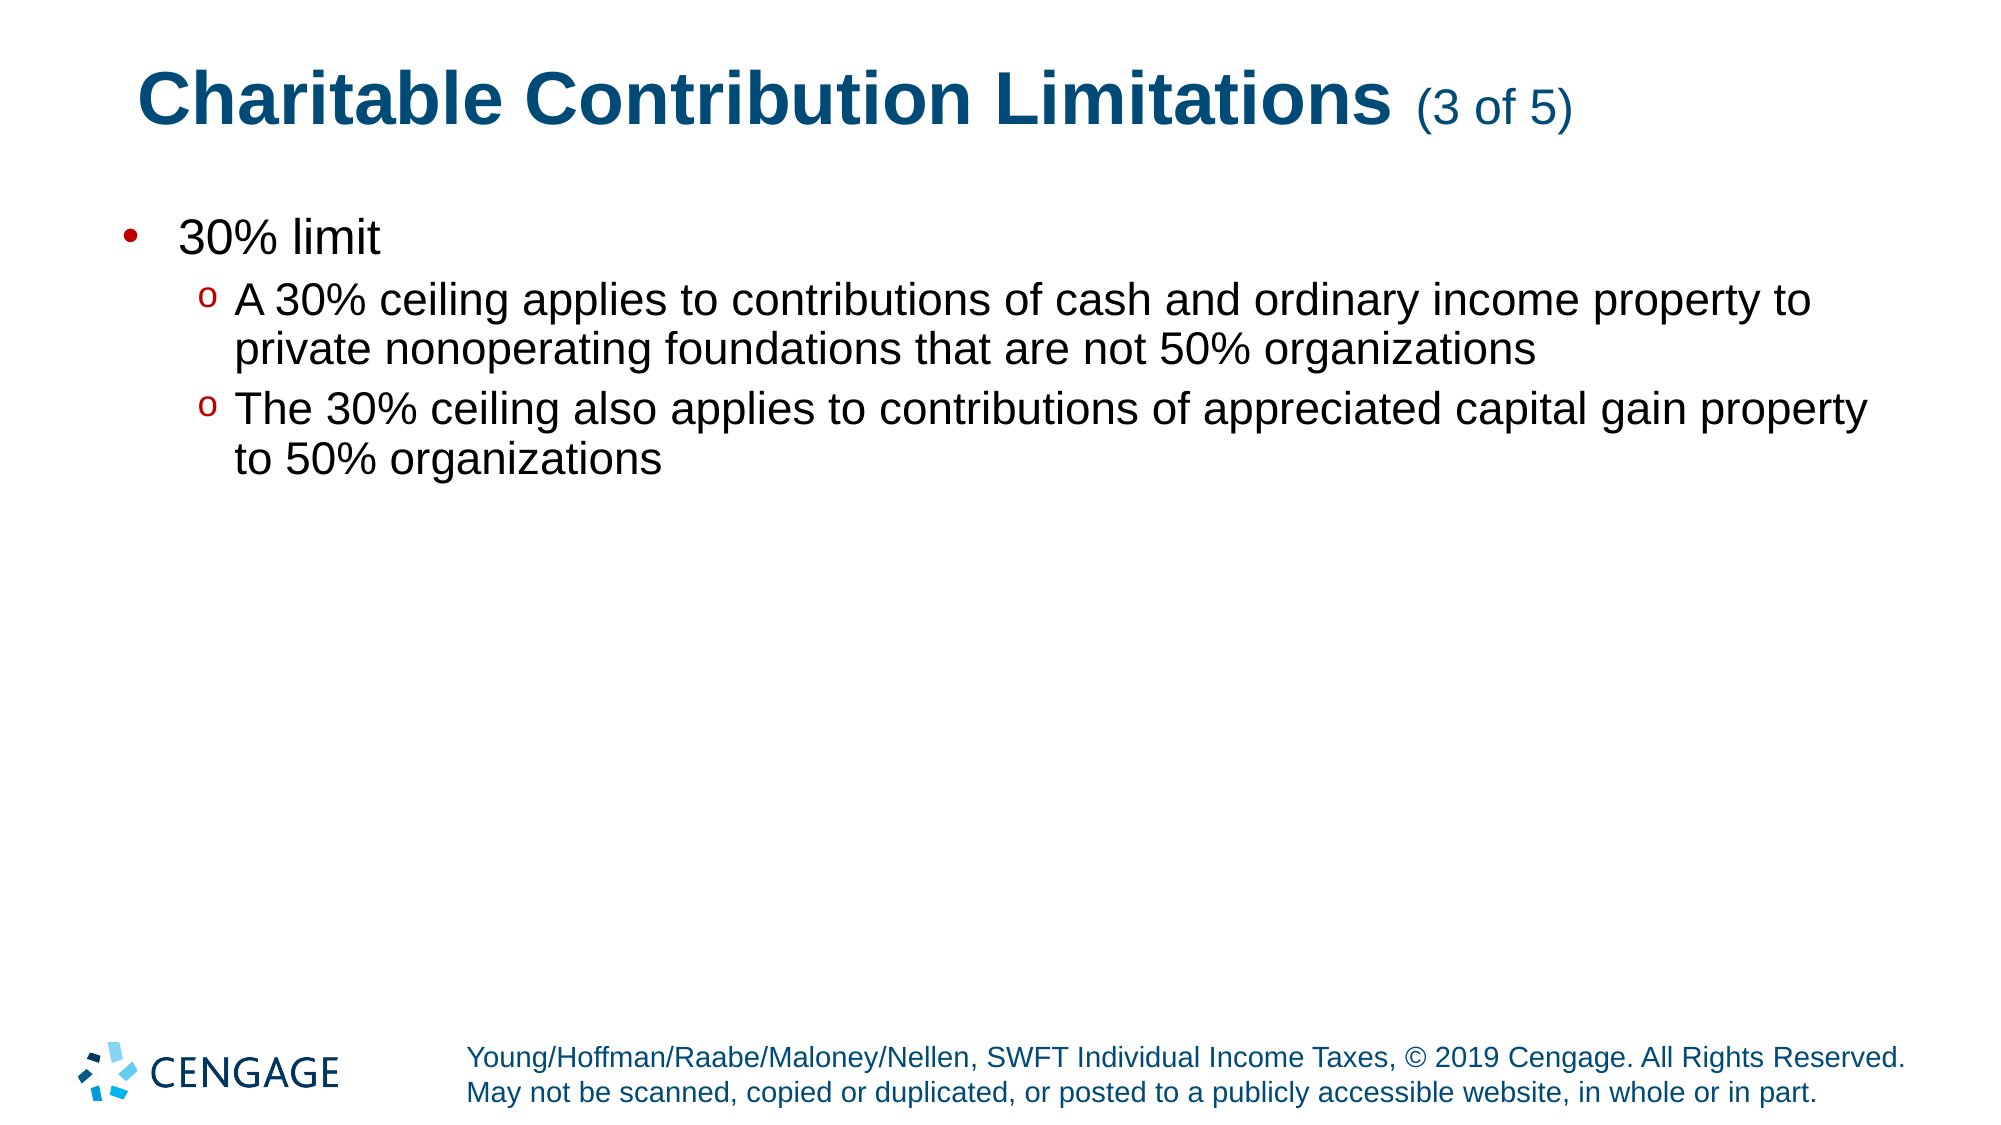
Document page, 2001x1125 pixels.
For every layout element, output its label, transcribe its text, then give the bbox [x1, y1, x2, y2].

list 30% limit A 30% ceiling applies to contributions of cash and ordinary income property to private nonoperating foundations that are not 50% organizations The 30% ceiling also applies to contributions of appreciated capital gain property to 50% organizations [121, 211, 1880, 504]
title Charitable Contribution Limitations (3 of 5) [137, 59, 1863, 171]
picture [78, 1042, 338, 1101]
